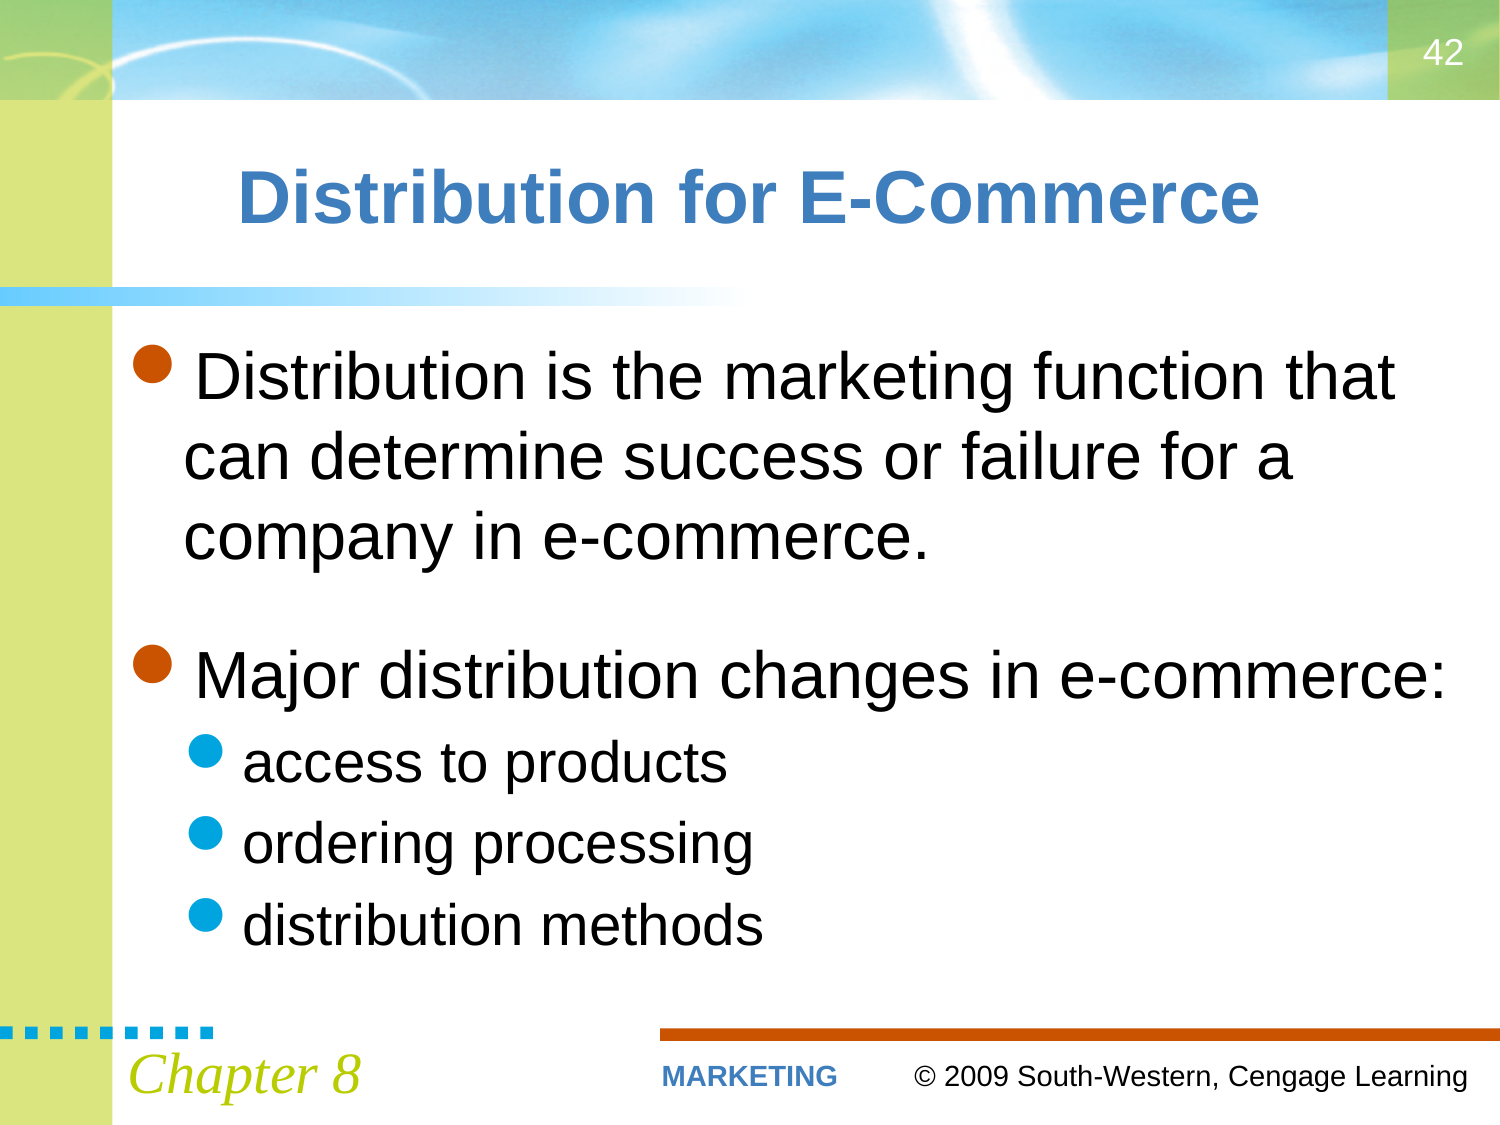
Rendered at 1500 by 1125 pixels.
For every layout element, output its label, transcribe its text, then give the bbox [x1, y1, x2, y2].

slide_number 42 [1387, 0, 1500, 101]
footer Chapter 8 [112, 1012, 638, 1113]
title Distribution for E-Commerce [112, 99, 1388, 288]
list Distribution is the marketing function that can determine success or failure for a company in e-commerce. Major distribution changes in e-commerce: access to products ordering processing distribution methods [112, 324, 1476, 1001]
